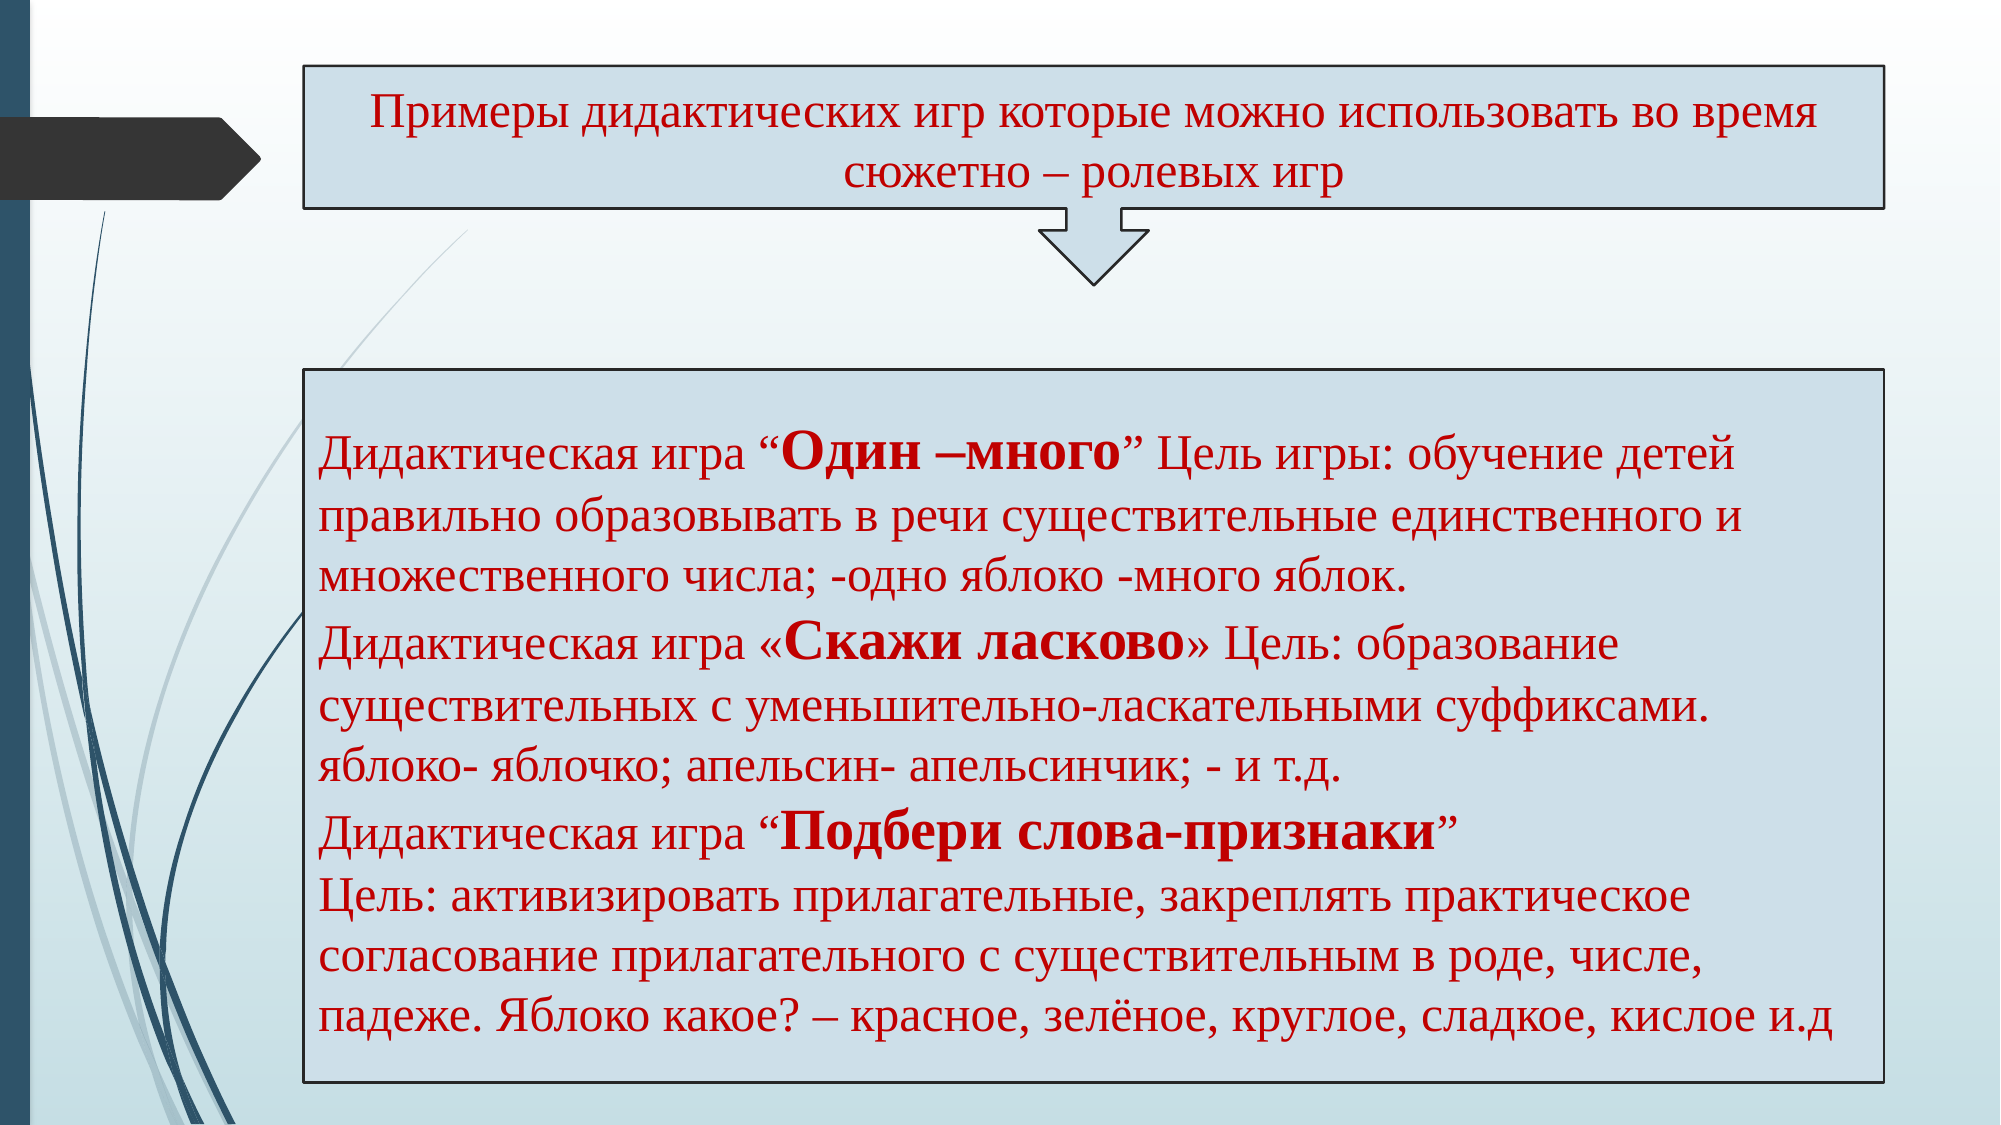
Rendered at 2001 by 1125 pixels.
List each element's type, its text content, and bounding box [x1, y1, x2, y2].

text_box Примеры дидактических игр которые можно использовать во время сюжетно – ролевых игр [302, 64, 1886, 287]
text_box Дидактическая игра “Один –много” Цель игры: обучение детей правильно образовывать в речи существительные единственного и множественного числа; -одно яблоко -много яблок. Дидактическая игра «Скажи ласково» Цель: образование существительных с уменьшительно-ласкательными суффиксами. яблоко- яблочко; апельсин- апельсинчик; - и т.д. Дидактическая игра “Подбери слова-признаки” Цель: активизировать прилагательные, закреплять практическое согласование прилагательного с существительным в роде, числе, падеже. Яблоко какое? – красное, зелёное, круглое, сладкое, кислое и.д [302, 368, 1885, 1084]
